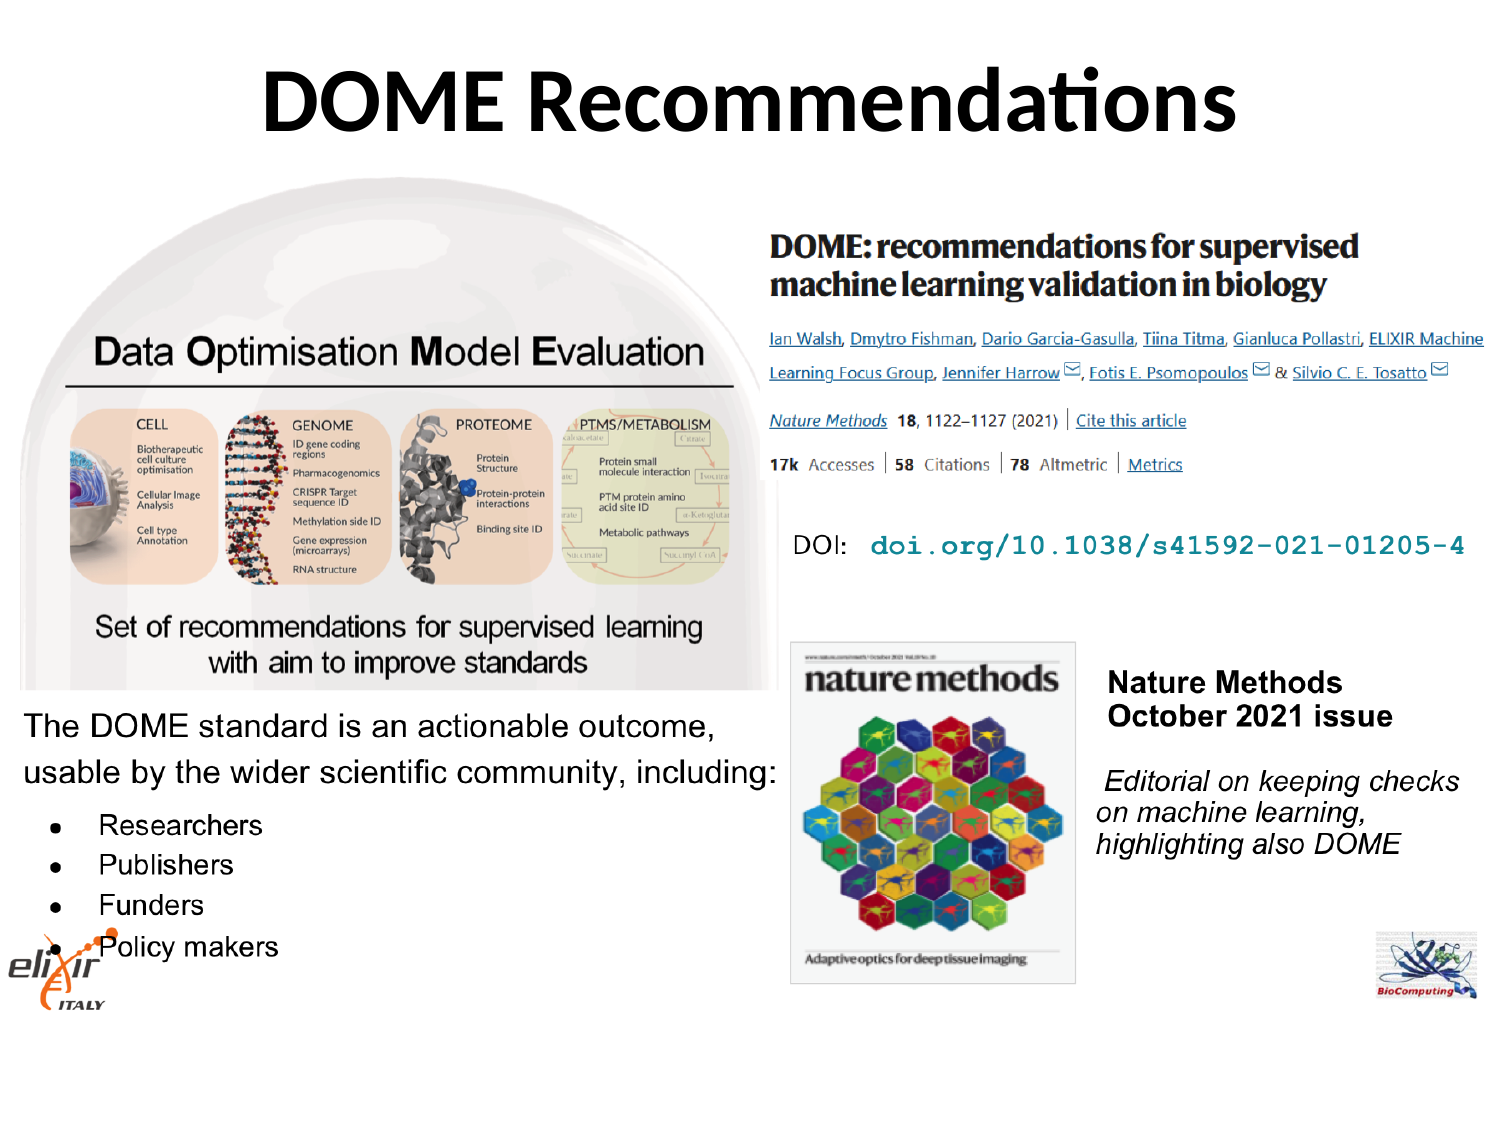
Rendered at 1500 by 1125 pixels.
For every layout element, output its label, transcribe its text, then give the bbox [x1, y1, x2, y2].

picture [0, 168, 1500, 1013]
title DOME Recommendations [75, 0, 1425, 167]
